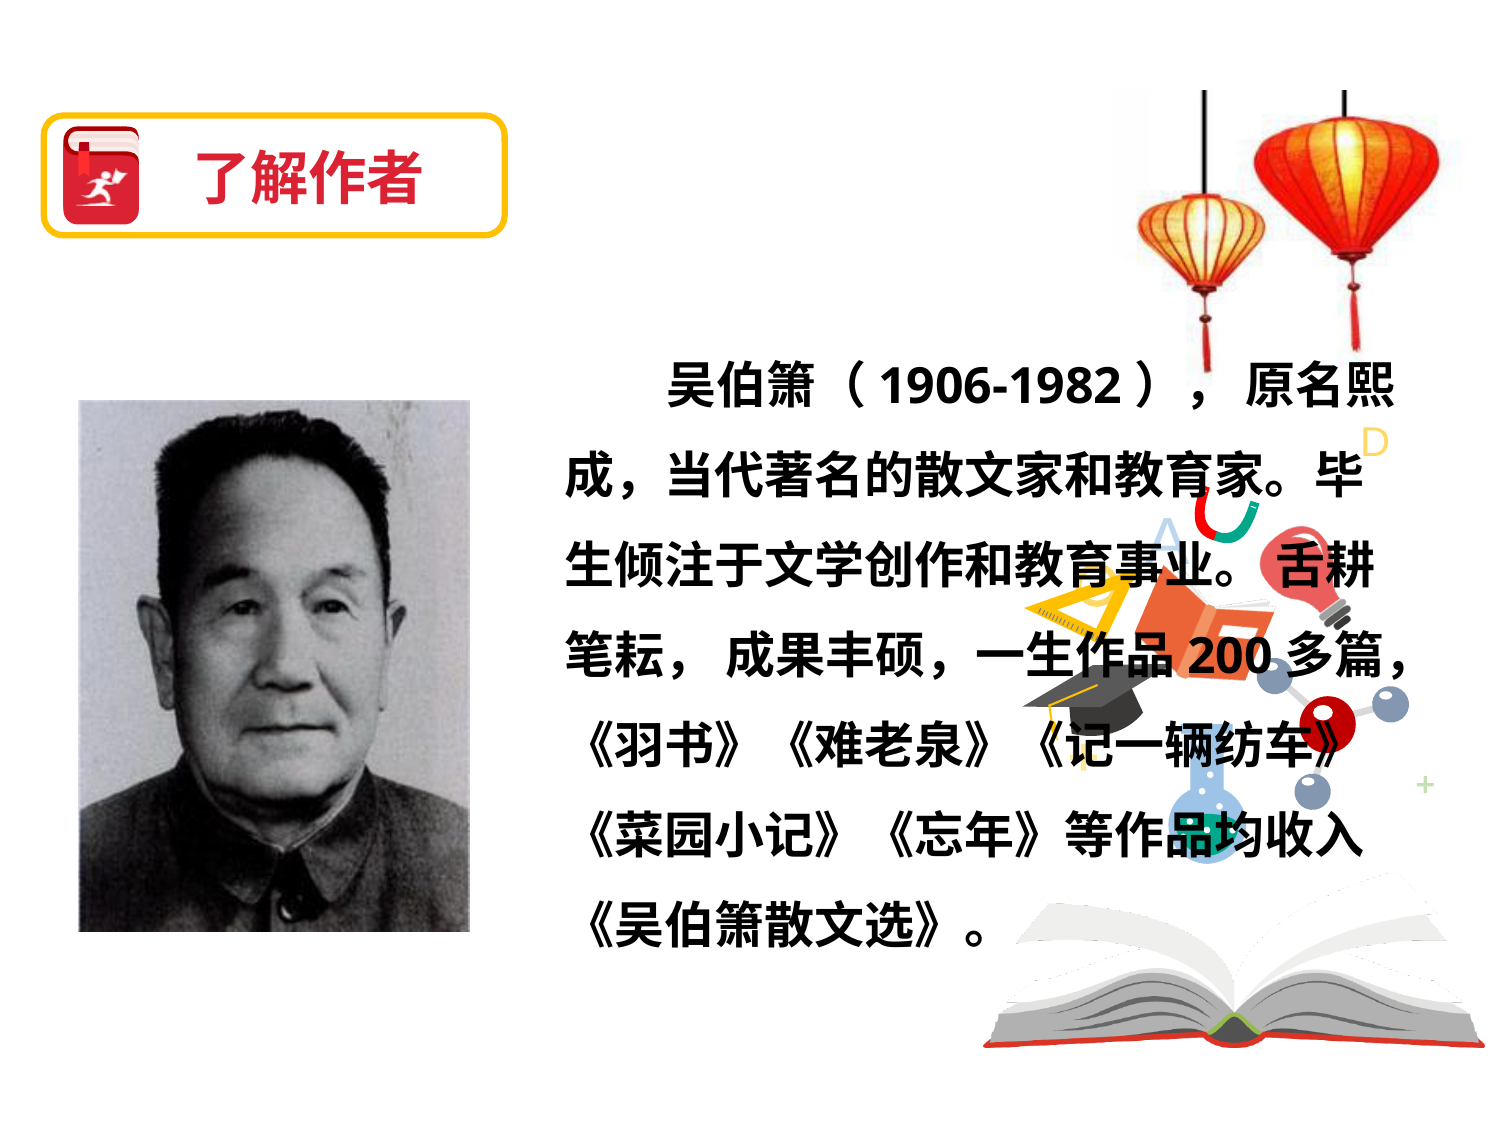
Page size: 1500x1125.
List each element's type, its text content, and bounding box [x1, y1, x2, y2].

picture [78, 400, 470, 932]
text_box 吴伯箫（1906-1982）， 原名熙成，当代著名的散文家和教育家。毕生倾注于文学创作和教育事业。 舌耕笔耘， 成果丰硕，一生作品200多篇，《羽书》《难老泉》《记一辆纺车》《菜园小记》《忘年》等作品均收入《吴伯箫散文选》。 [549, 316, 1413, 962]
picture [983, 871, 1485, 1048]
picture [1112, 90, 1472, 386]
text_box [43, 115, 505, 236]
